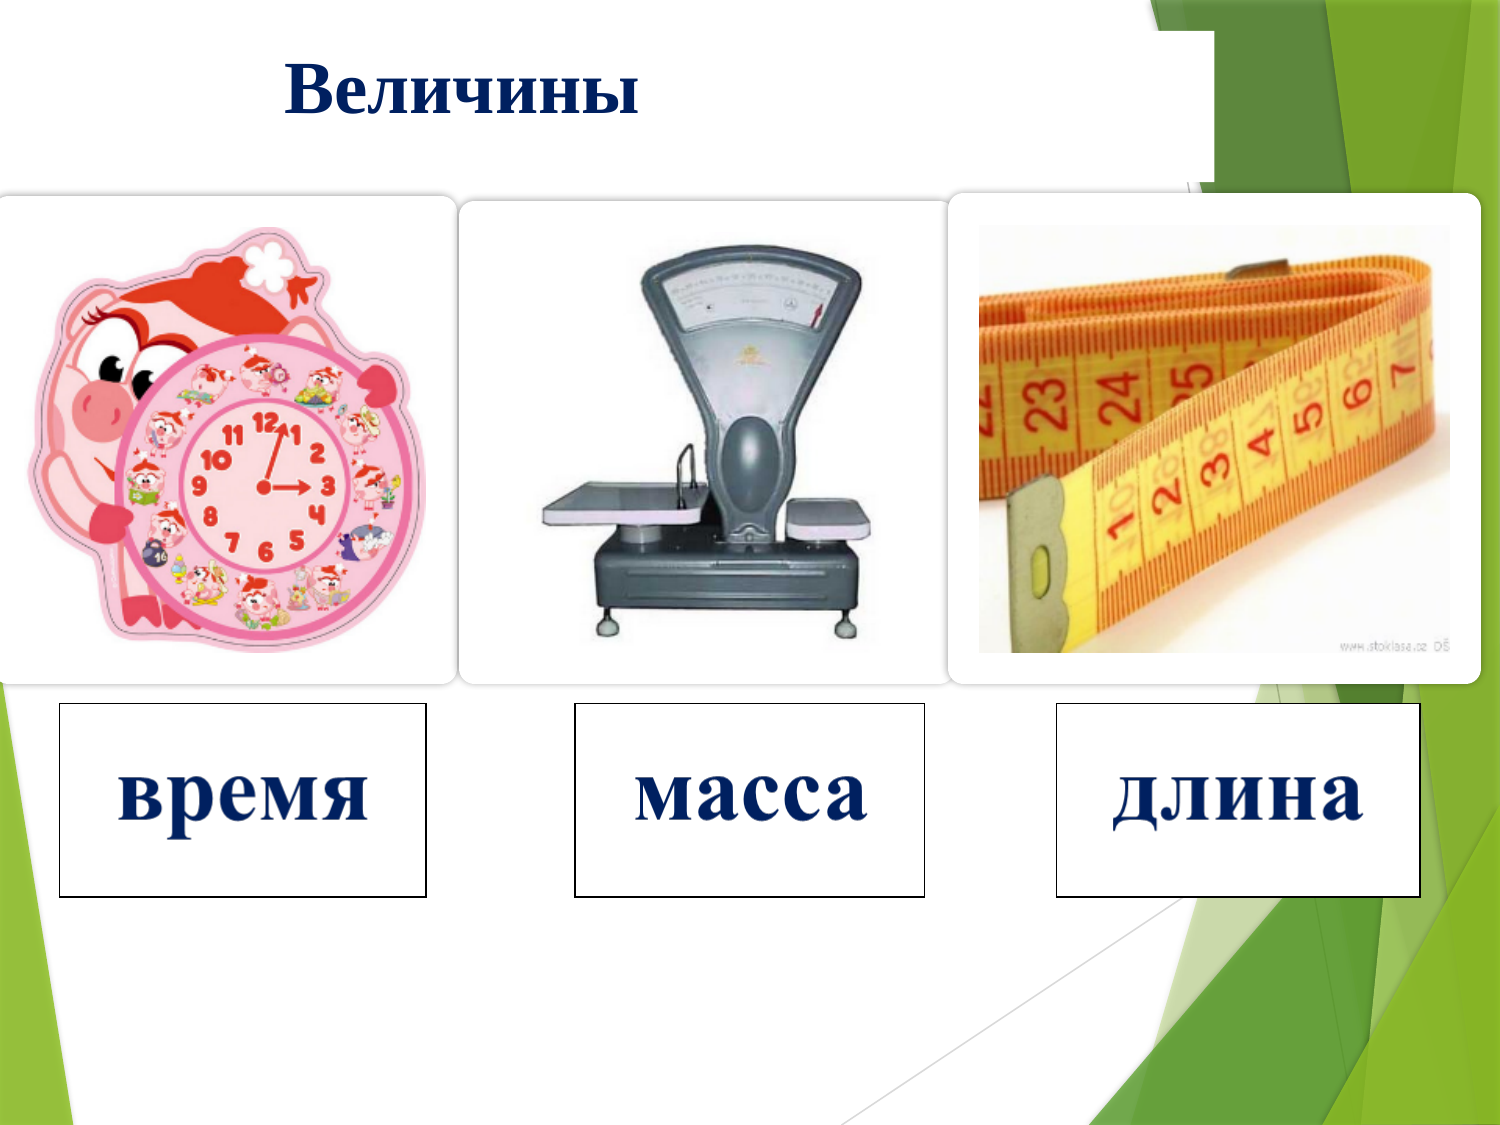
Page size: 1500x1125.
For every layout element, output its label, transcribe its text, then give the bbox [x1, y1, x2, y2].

picture [59, 703, 426, 897]
picture [978, 223, 1451, 654]
picture [1056, 703, 1420, 897]
picture [575, 703, 925, 897]
picture [23, 226, 427, 654]
title Величины [269, 30, 1215, 183]
picture [489, 231, 924, 653]
